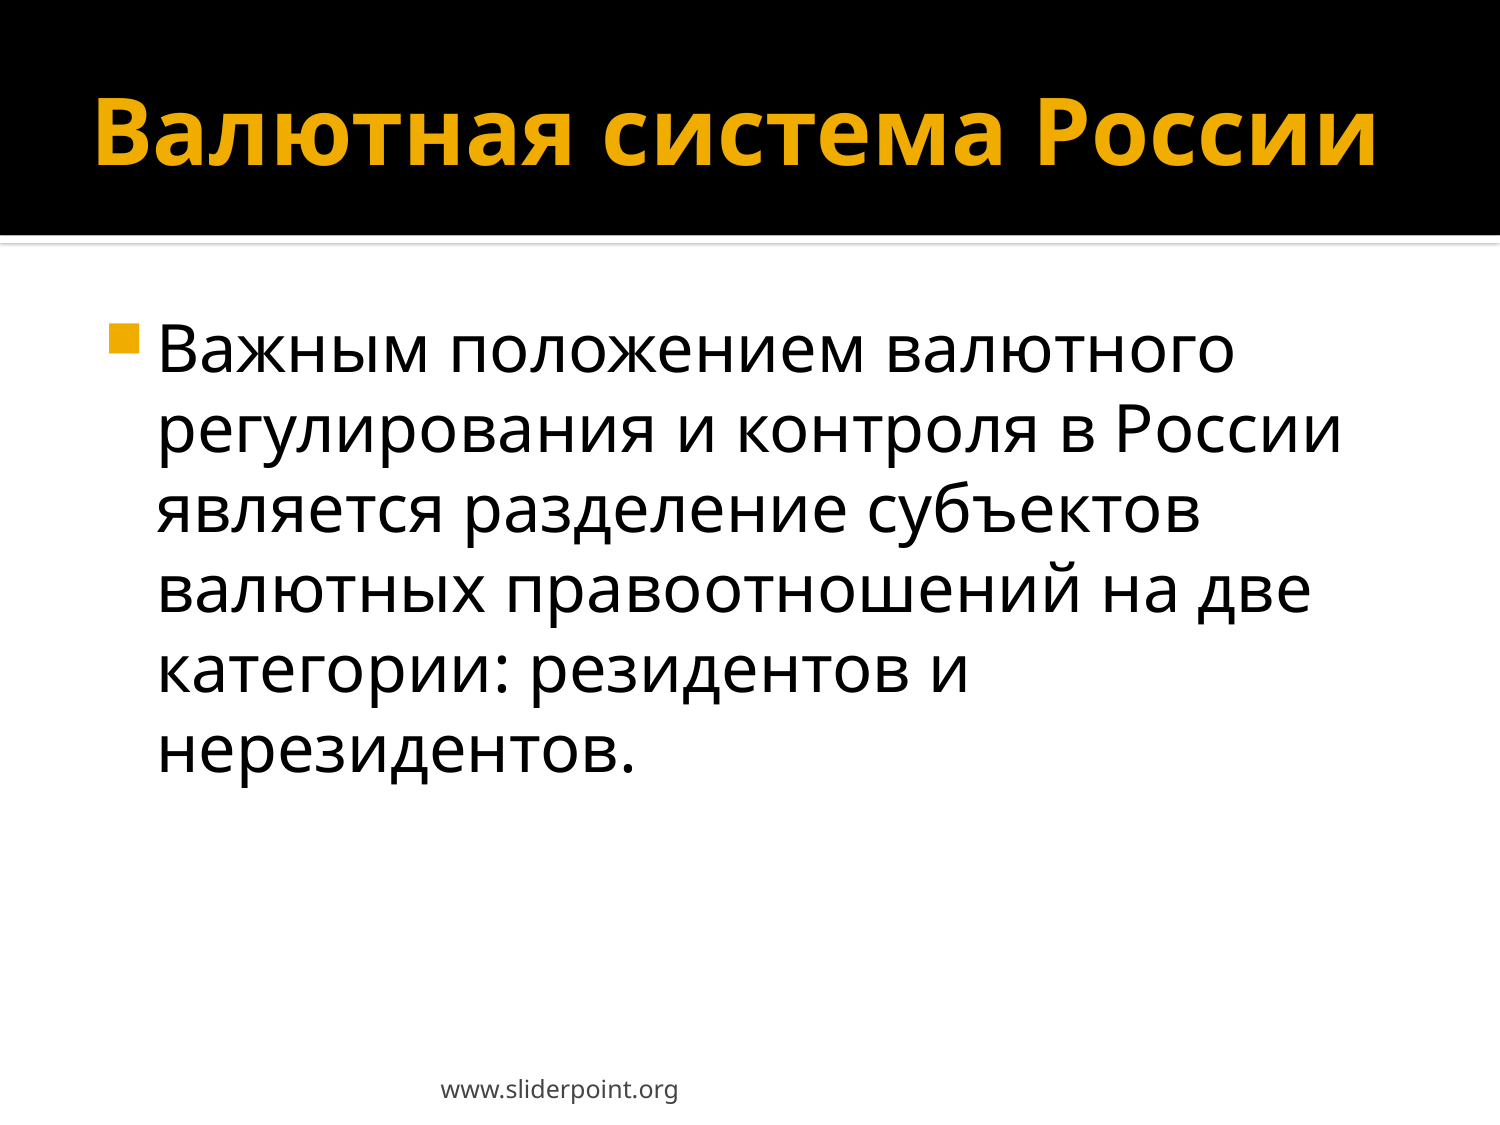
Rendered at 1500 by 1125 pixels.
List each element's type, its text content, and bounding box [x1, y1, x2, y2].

footer www.sliderpoint.org [433, 1062, 1337, 1108]
title Валютная система России [75, 25, 1425, 231]
list Важным положением валютного регулирования и контроля в России является разделение субъектов валютных правоотношений на две категории: резидентов и нерезидентов. [75, 291, 1425, 1050]
